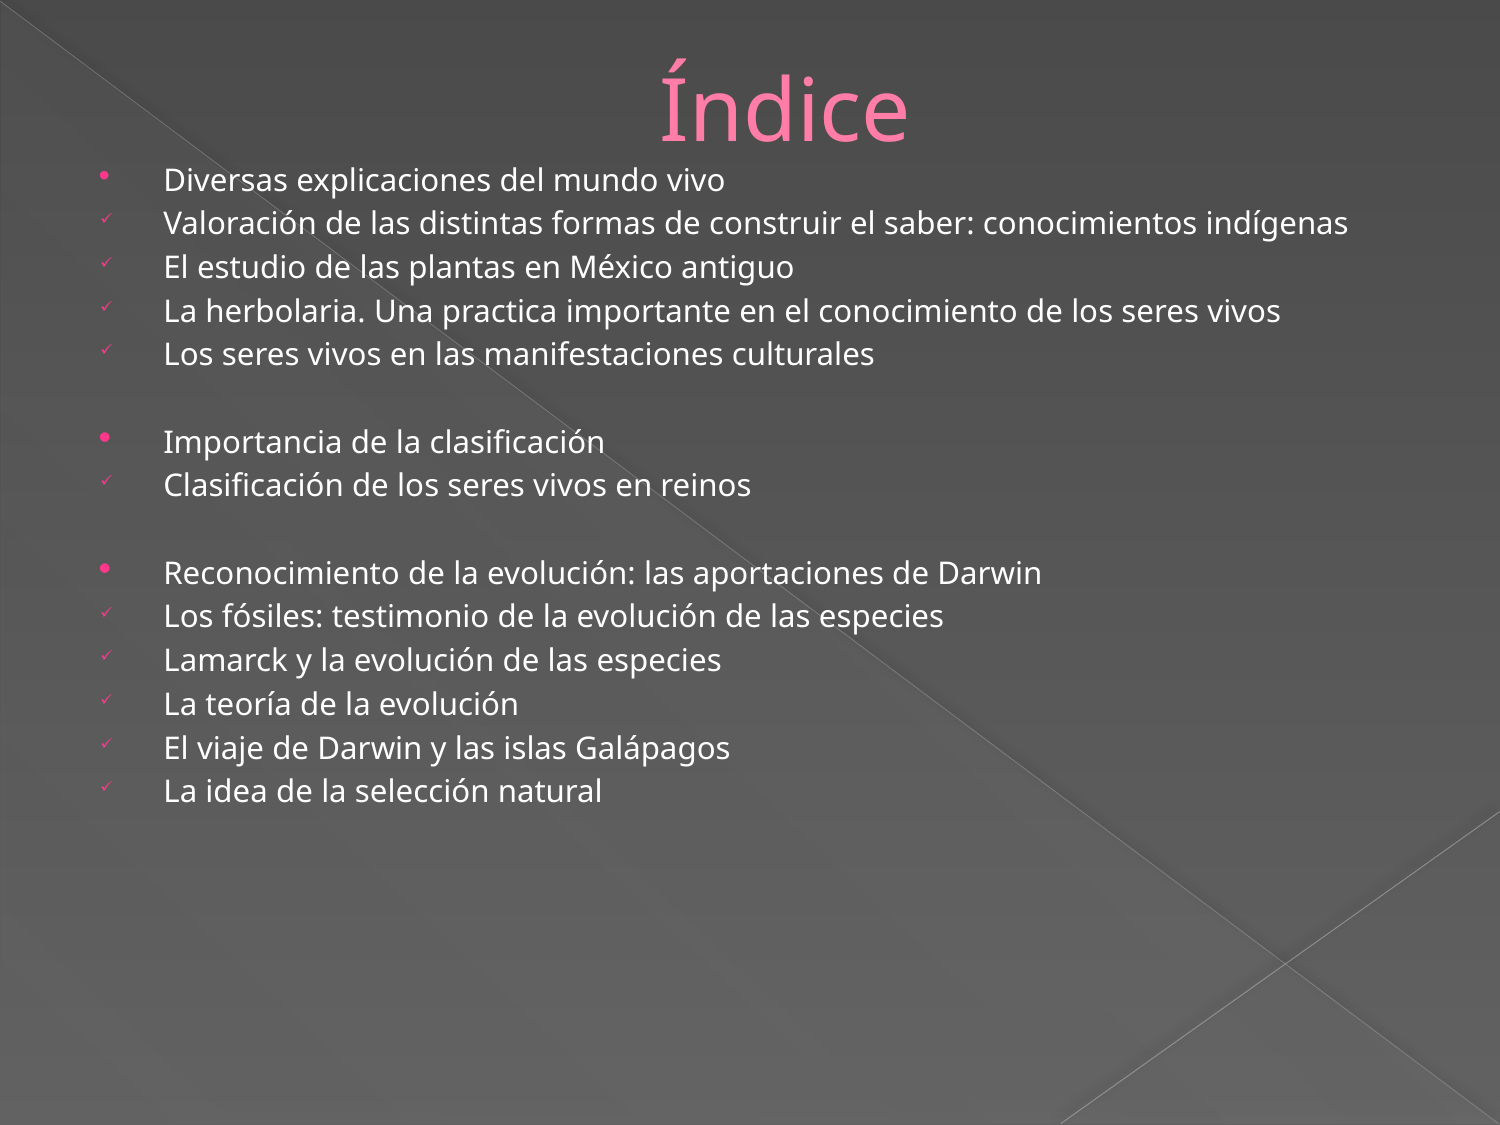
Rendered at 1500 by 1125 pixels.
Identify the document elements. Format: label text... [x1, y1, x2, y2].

list Diversas explicaciones del mundo vivo Valoración de las distintas formas de construir el saber: conocimientos indígenas El estudio de las plantas en México antiguo La herbolaria. Una practica importante en el conocimiento de los seres vivos Los seres vivos en las manifestaciones culturales Importancia de la clasificación Clasificación de los seres vivos en reinos Reconocimiento de la evolución: las aportaciones de Darwin Los fósiles: testimonio de la evolución de las especies Lamarck y la evolución de las especies La teoría de la evolución El viaje de Darwin y las islas Galápagos La idea de la selección natural [75, 152, 1425, 1059]
title Índice [82, 46, 1432, 168]
